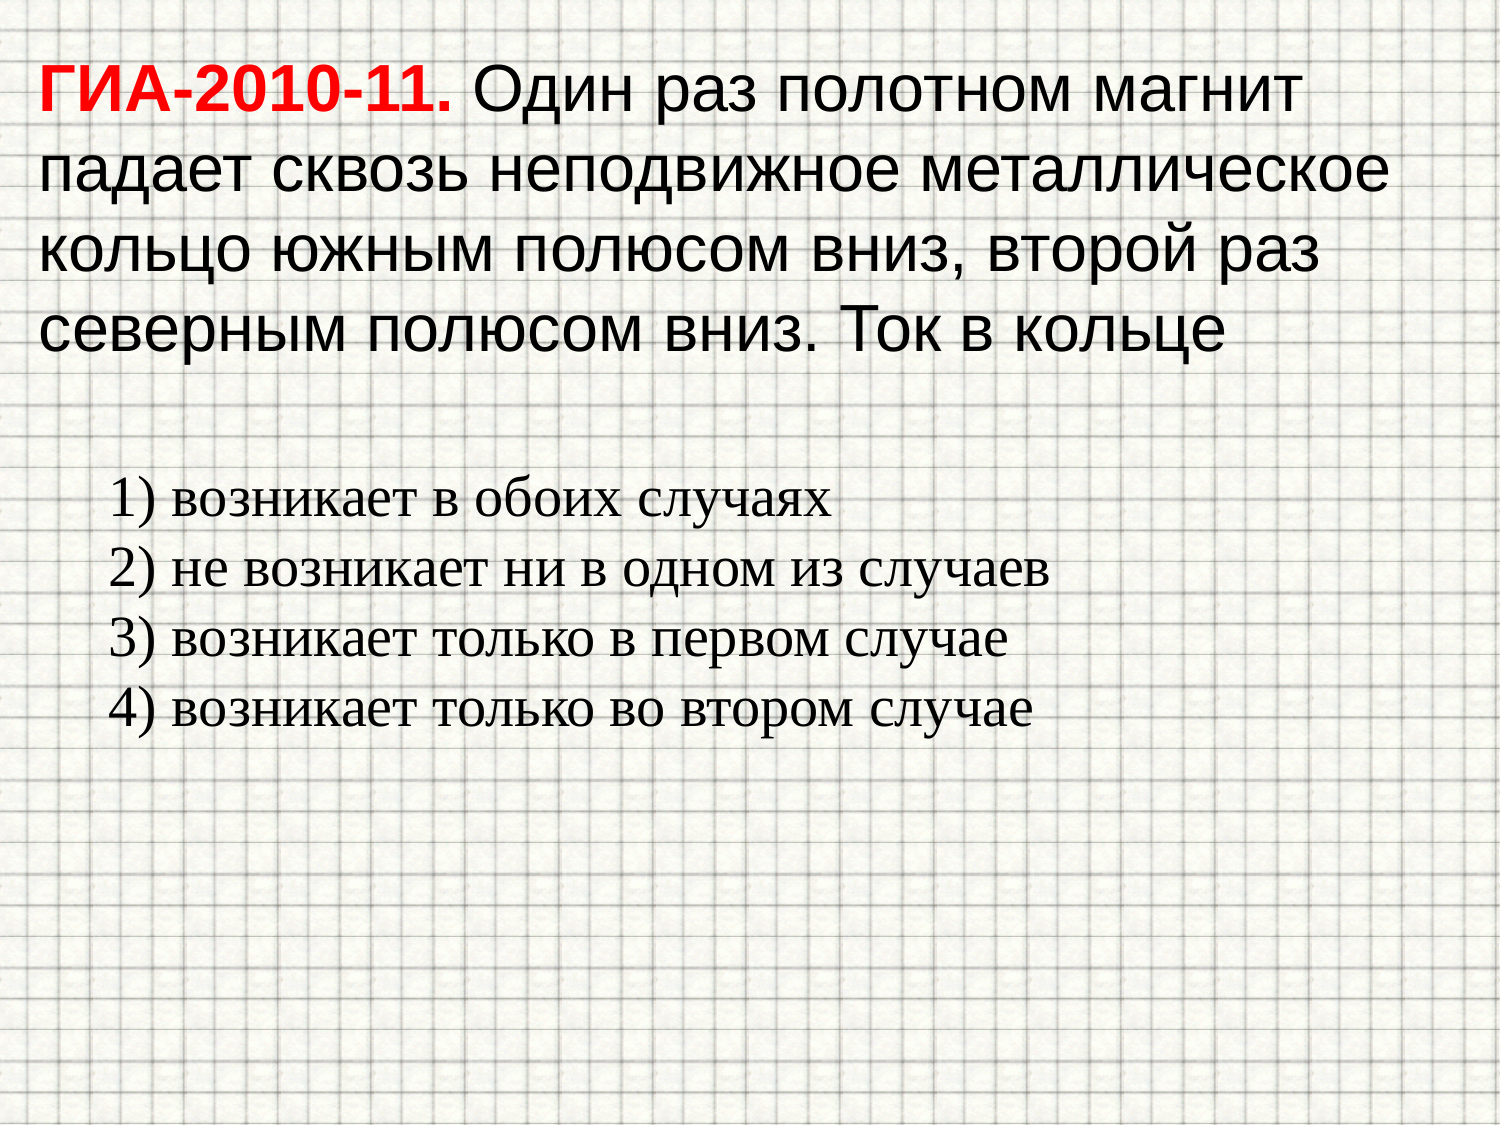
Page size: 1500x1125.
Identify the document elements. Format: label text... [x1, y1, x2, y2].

title ГИА-2010-11. Один раз полотном магнит падает сквозь неподвижное металлическое кольцо южным полюсом вниз, второй раз северным полюсом вниз. Ток в кольце [23, 23, 1500, 387]
text_box 1) возникает в обоих случаях 2) не возникает ни в одном из случаев 3) возникает только в первом случае 4) возникает только во втором случае [93, 421, 1301, 774]
picture [0, 0, 1500, 1125]
